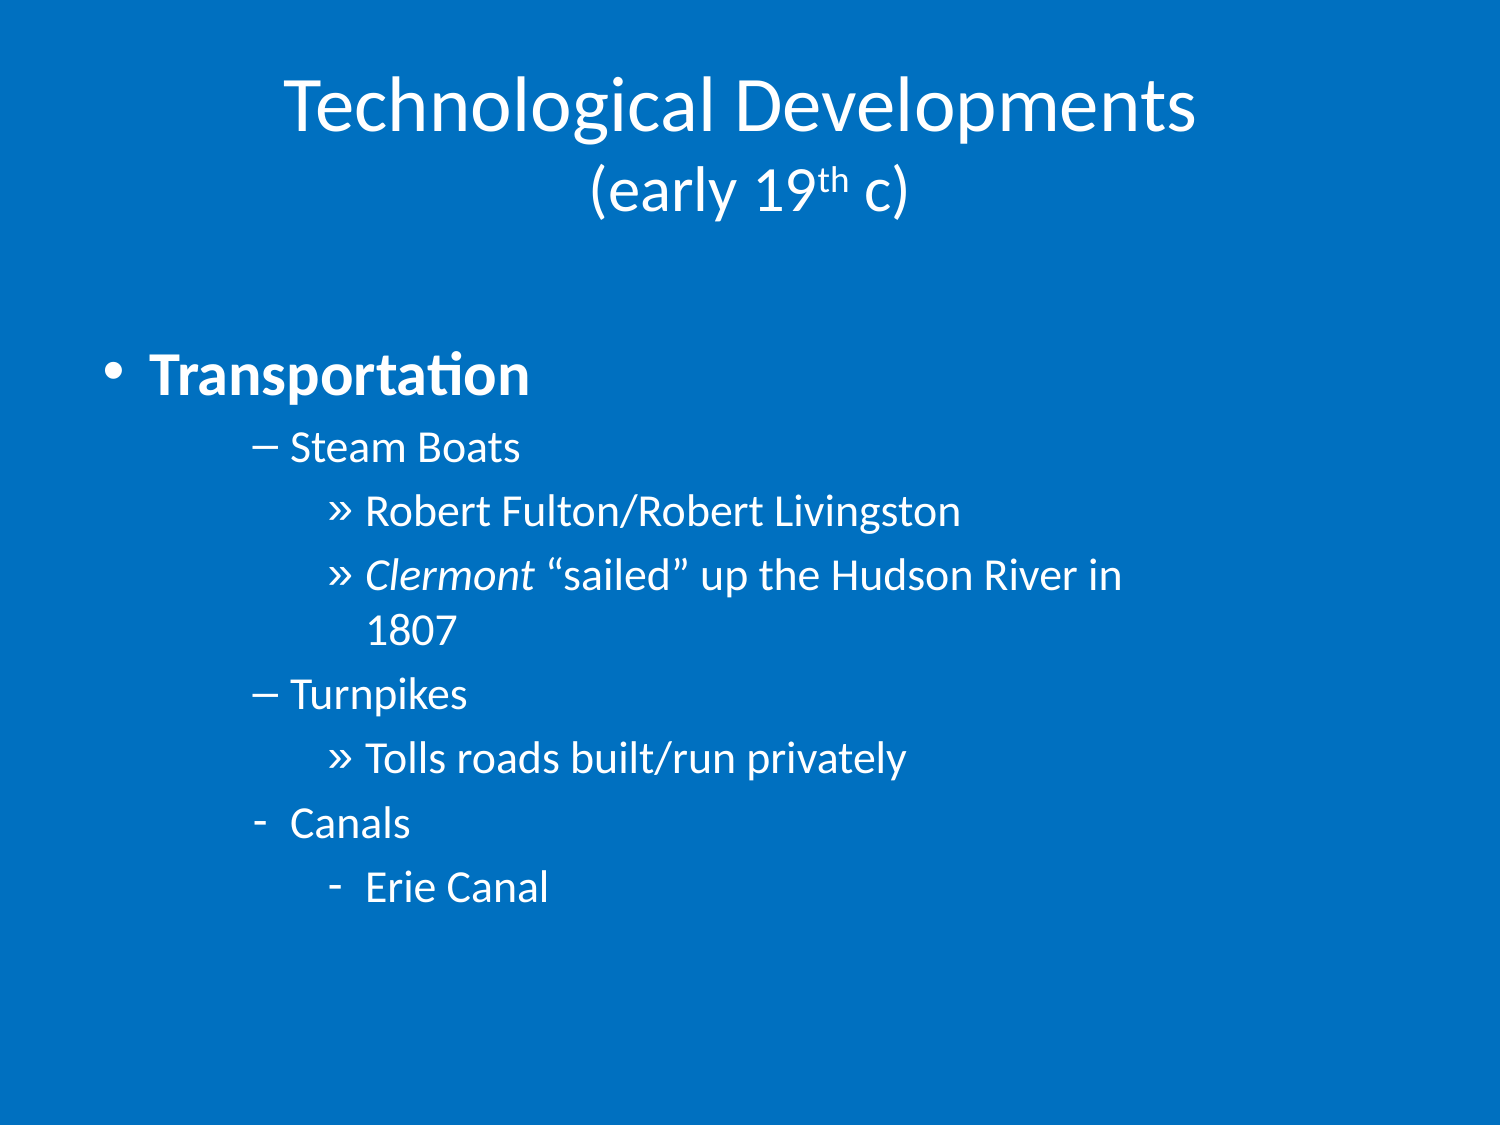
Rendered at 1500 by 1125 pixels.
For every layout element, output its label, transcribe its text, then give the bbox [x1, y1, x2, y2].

title Technological Developments (early 19th c) [75, 45, 1425, 233]
list Transportation Steam Boats Robert Fulton/Robert Livingston Clermont “sailed” up the Hudson River in 1807 Turnpikes Tolls roads built/run privately Canals Erie Canal [12, 324, 1200, 1000]
